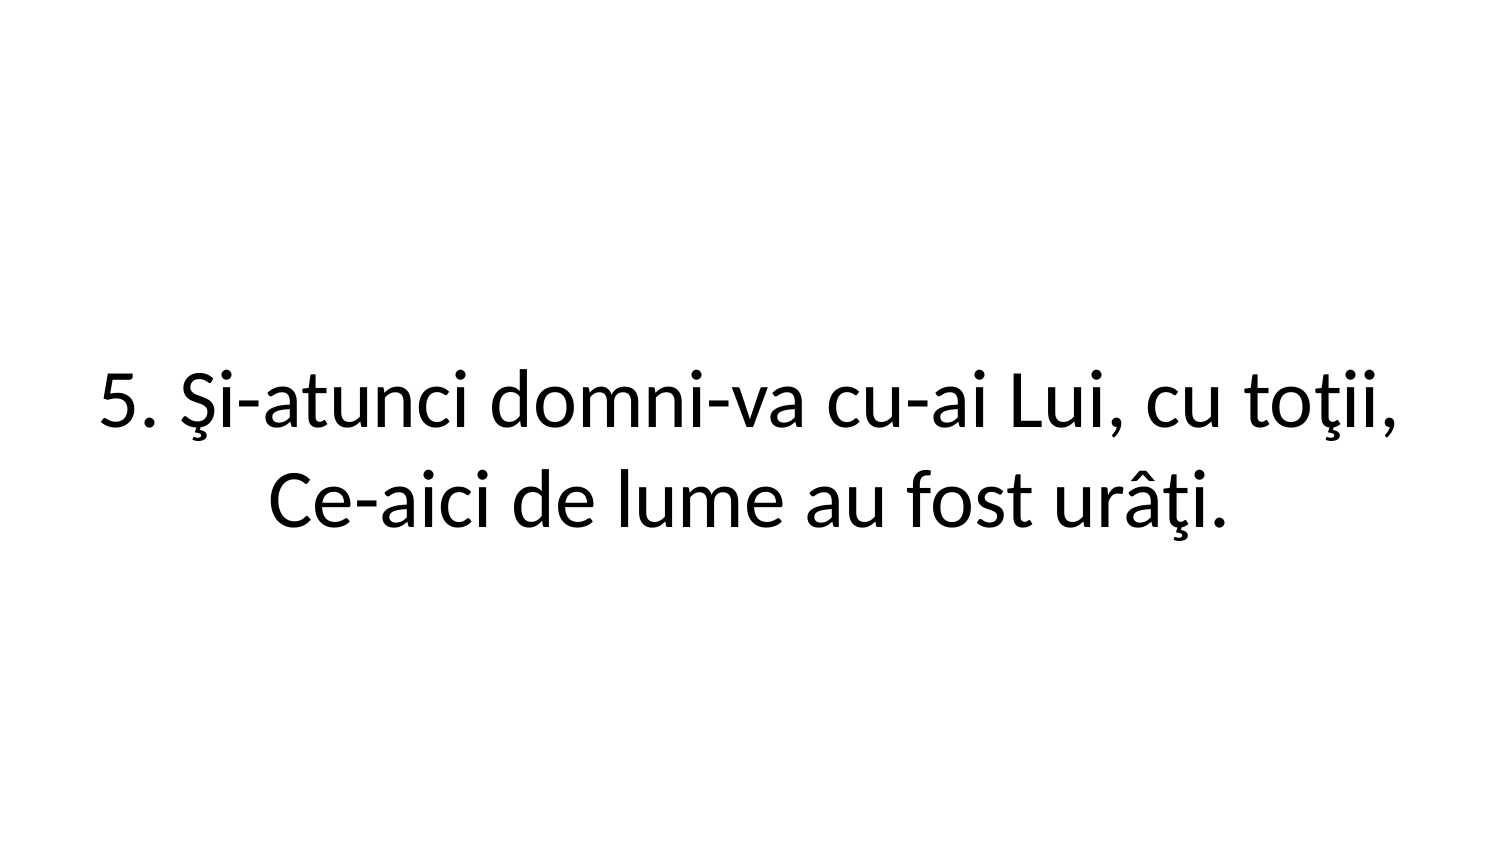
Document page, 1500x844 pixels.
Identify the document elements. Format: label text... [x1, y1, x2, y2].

text_box 5. Şi-atunci domni-va cu-ai Lui, cu toţii, Ce-aici de lume au fost urâţi. [83, 292, 1417, 552]
